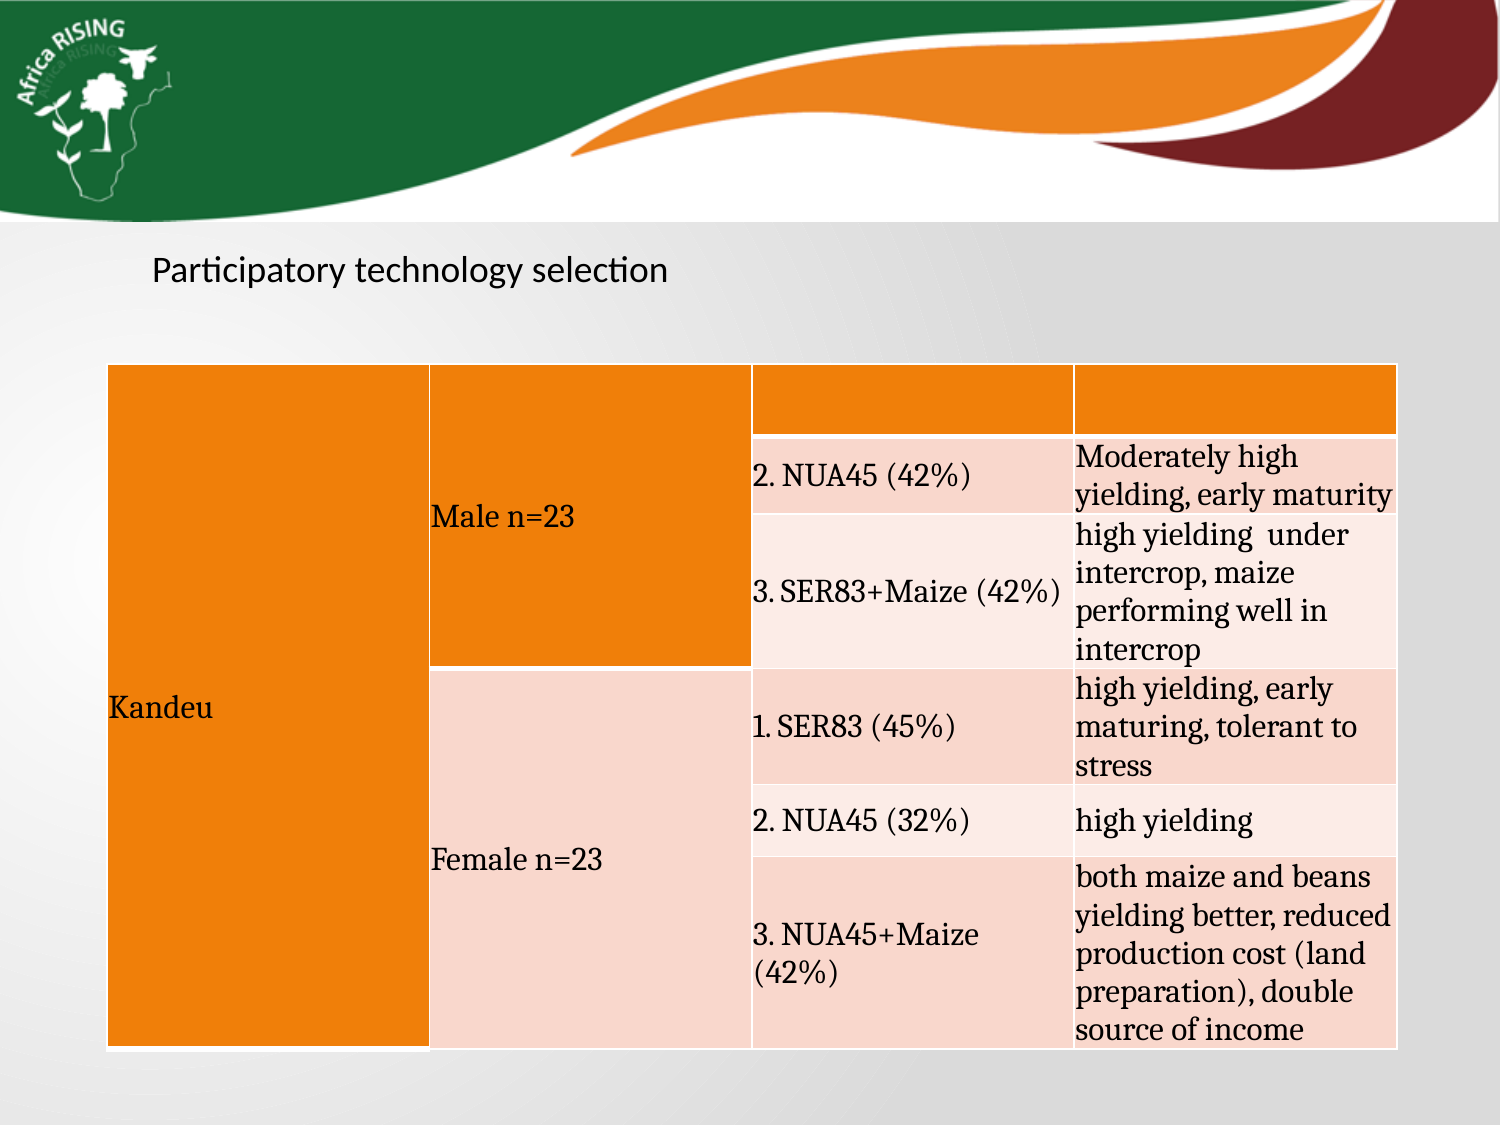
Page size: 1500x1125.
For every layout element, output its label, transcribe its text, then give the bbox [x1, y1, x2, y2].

table_cell 3. SER83+Maize (42%) [753, 515, 1073, 668]
table_cell both maize and beans yielding better, reduced production cost (land preparation), double source of income [1075, 857, 1396, 1048]
table_header Kandeu [108, 365, 429, 1046]
table_cell high yielding, early maturing, tolerant to stress [1075, 669, 1396, 784]
table_cell 2. NUA45 (42%) [753, 439, 1073, 513]
table_cell 3. NUA45+Maize (42%) [753, 857, 1073, 1048]
table_cell Moderately high yielding, early maturity [1075, 439, 1396, 513]
table_cell Female n=23 [430, 671, 751, 1048]
table_header [1075, 365, 1396, 434]
picture [0, 0, 1499, 222]
table_cell 1. SER83 (45%) [753, 669, 1073, 784]
table_header Male n=23 [430, 365, 751, 666]
table_cell high yielding under intercrop, maize performing well in intercrop [1075, 515, 1396, 668]
table_cell 2. NUA45 (32%) [753, 785, 1073, 856]
table_cell high yielding [1075, 785, 1396, 856]
table_header [753, 365, 1073, 434]
text_box Participatory technology selection [137, 237, 1113, 298]
